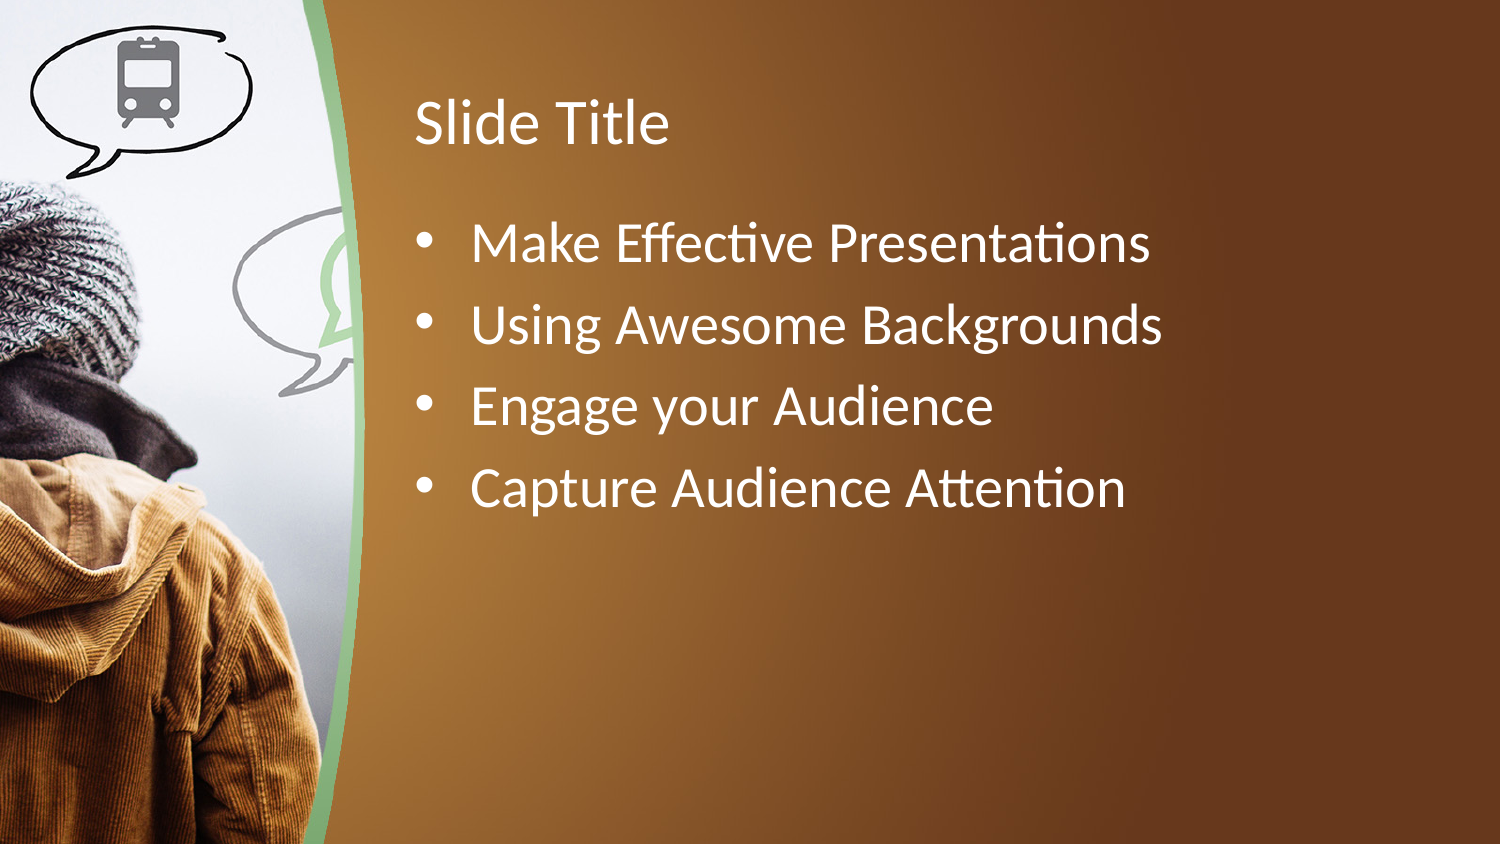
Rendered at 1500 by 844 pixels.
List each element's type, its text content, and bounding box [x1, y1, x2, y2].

picture [0, 0, 1500, 844]
title Slide Title [399, 71, 1377, 166]
list Make Effective Presentations Using Awesome Backgrounds Engage your Audience Capture Audience Attention [399, 196, 1377, 773]
